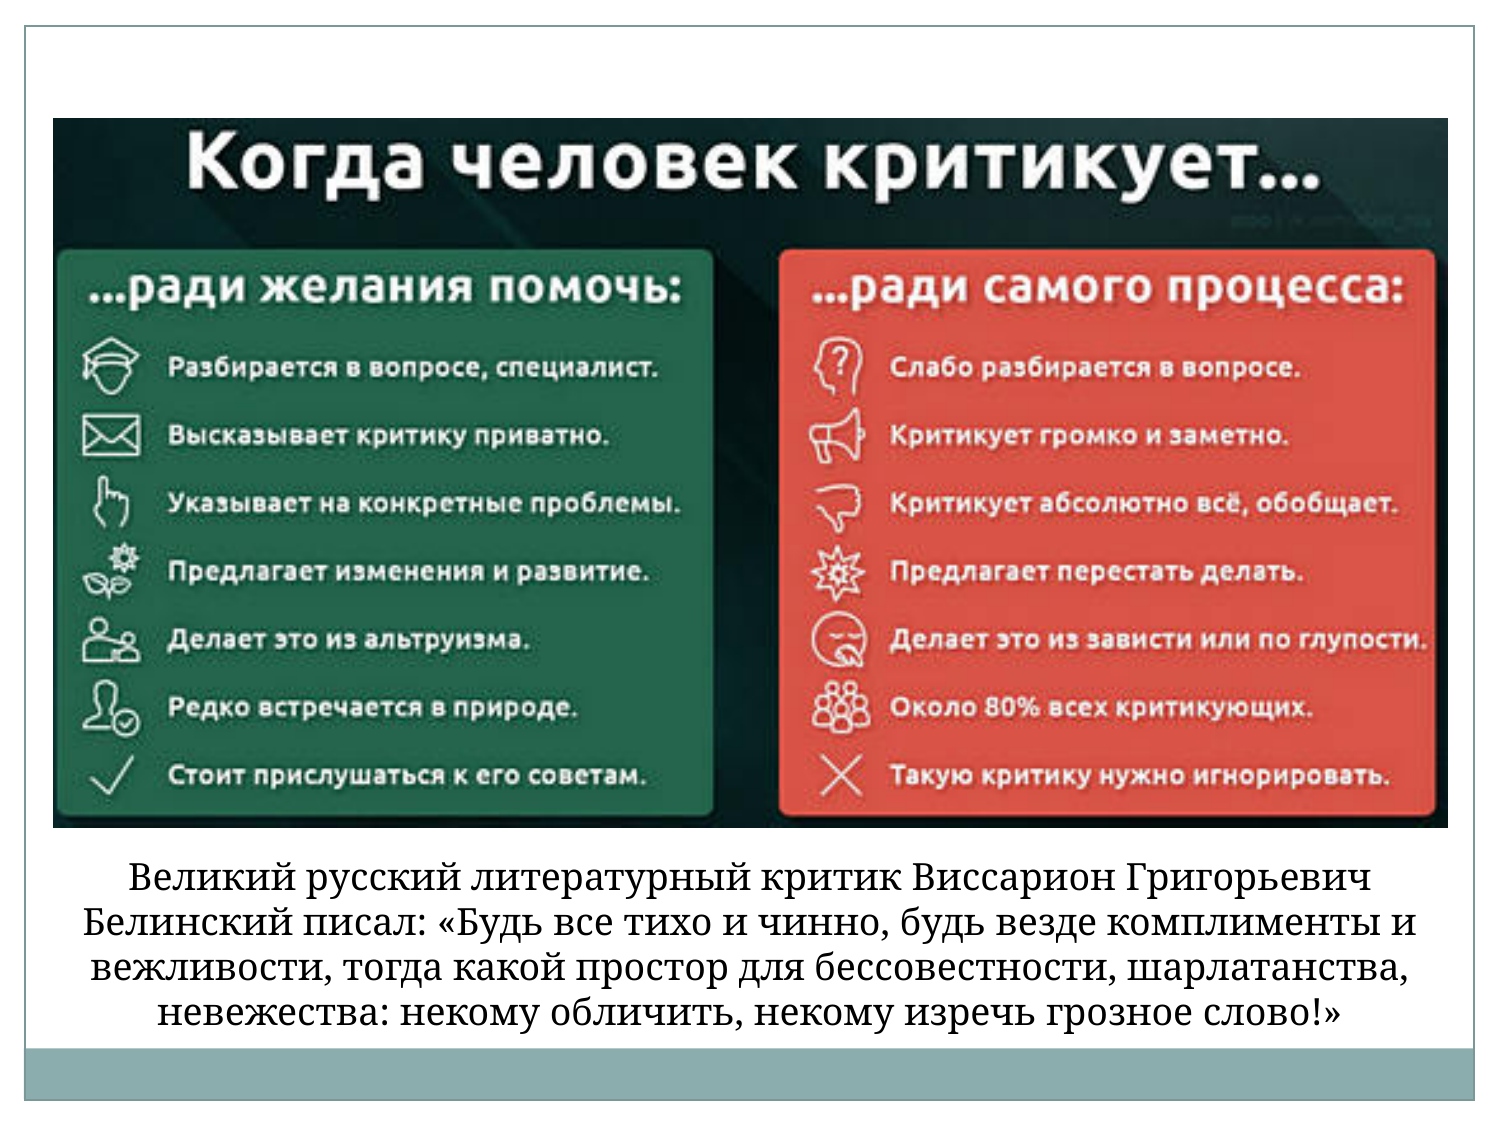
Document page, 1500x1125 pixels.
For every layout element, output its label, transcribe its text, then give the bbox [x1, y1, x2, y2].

picture [52, 118, 1448, 828]
text_box Великий русский литературный критик Виссарион Григорьевич Белинский писал: «Будь все тихо и чинно, будь везде комплименты и вежливости, тогда какой простор для бессовестности, шарлатанства, невежества: некому обличить, некому изречь грозное слово!» [53, 845, 1448, 1041]
